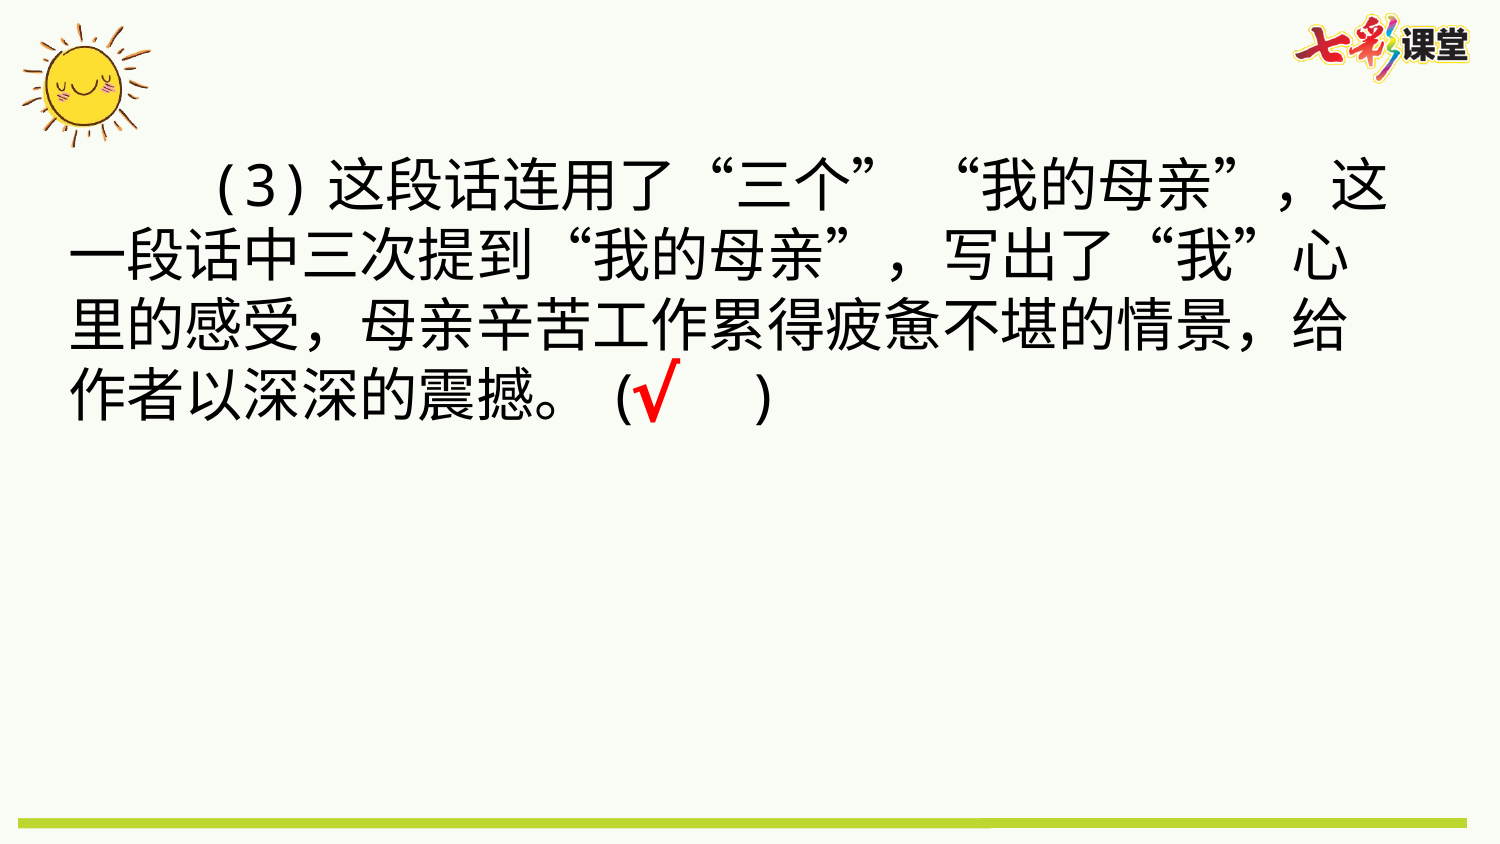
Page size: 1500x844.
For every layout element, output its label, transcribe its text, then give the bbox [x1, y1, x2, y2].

text_box √ [615, 339, 729, 444]
picture [0, 0, 173, 172]
picture [1291, 9, 1472, 87]
text_box (3)这段话连用了“三个” “我的母亲”，这一段话中三次提到“我的母亲”，写出了“我”心里的感受，母亲辛苦工作累得疲惫不堪的情景，给作者以深深的震撼。( ) [53, 140, 1415, 576]
picture [18, 771, 1467, 844]
